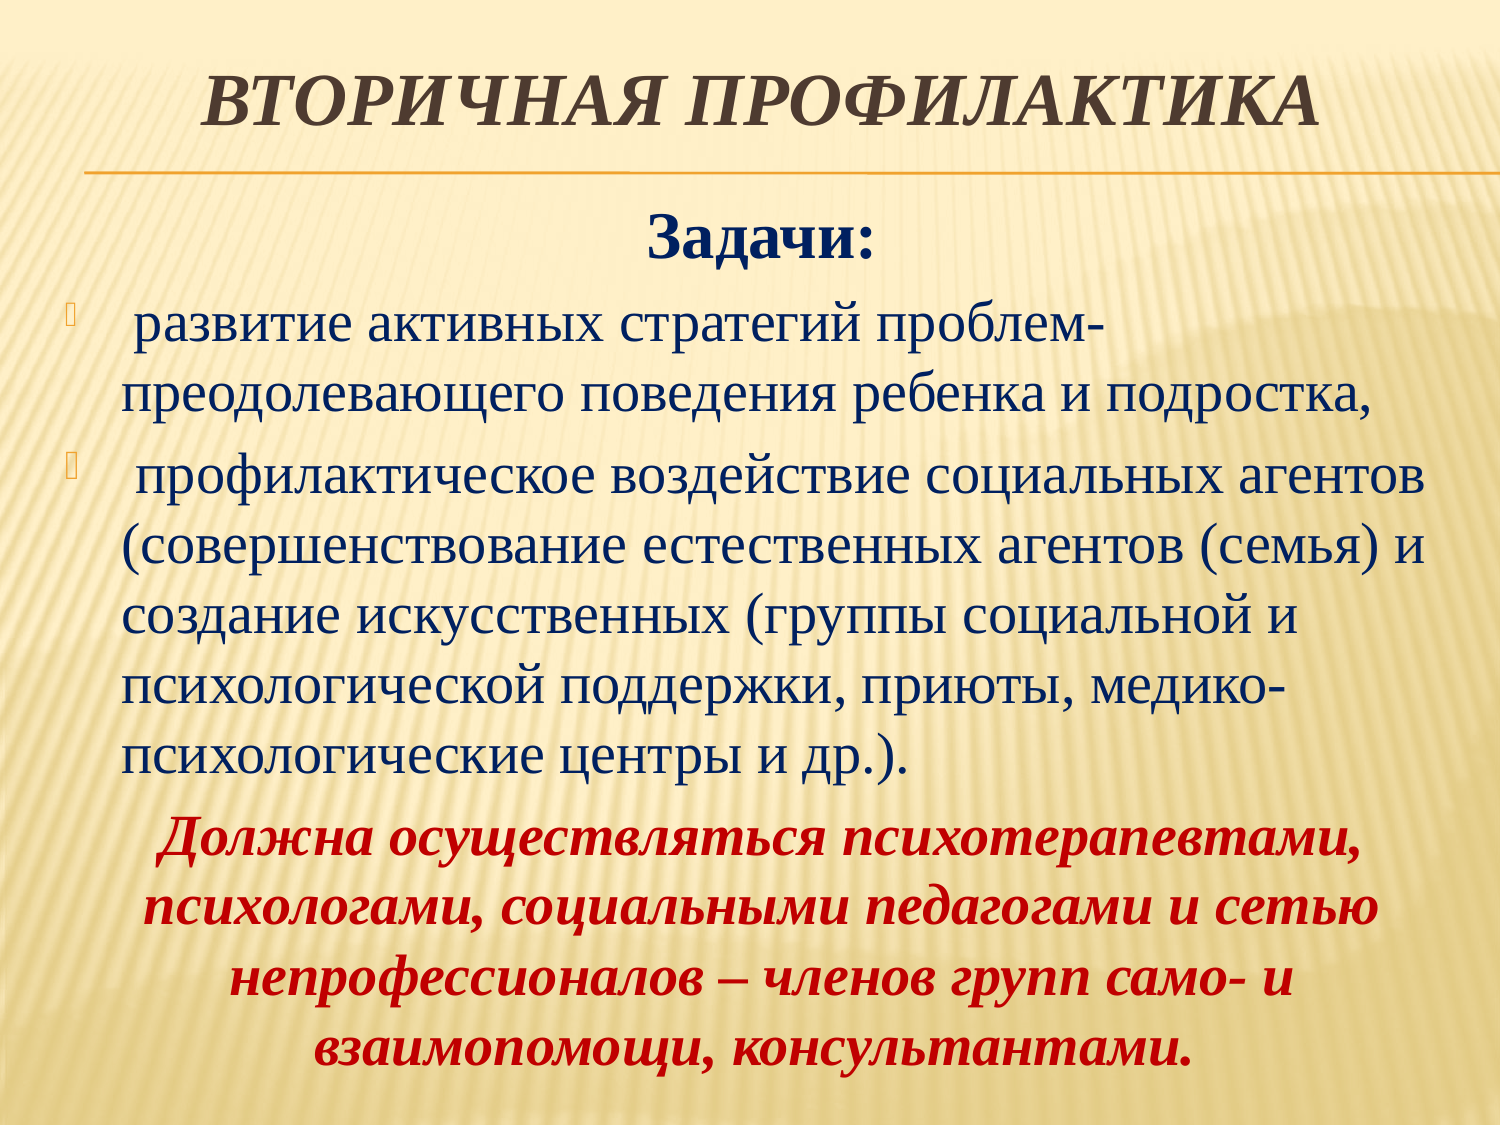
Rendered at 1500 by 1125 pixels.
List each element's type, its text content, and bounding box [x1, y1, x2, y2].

title Вторичная профилактика [50, 19, 1475, 173]
list Задачи: развитие активных стратегий проблем-преодолевающего поведения ребенка и подростка, профилактическое воздействие социальных агентов (совершенствование естественных агентов (семья) и создание искусственных (группы социальной и психологической поддержки, приюты, медико-психологические центры и др.). Должна осуществляться психотерапевтами, психологами, социальными педагогами и сетью непрофессионалов – членов групп само- и взаимопомощи, консультантами. [50, 184, 1475, 1118]
